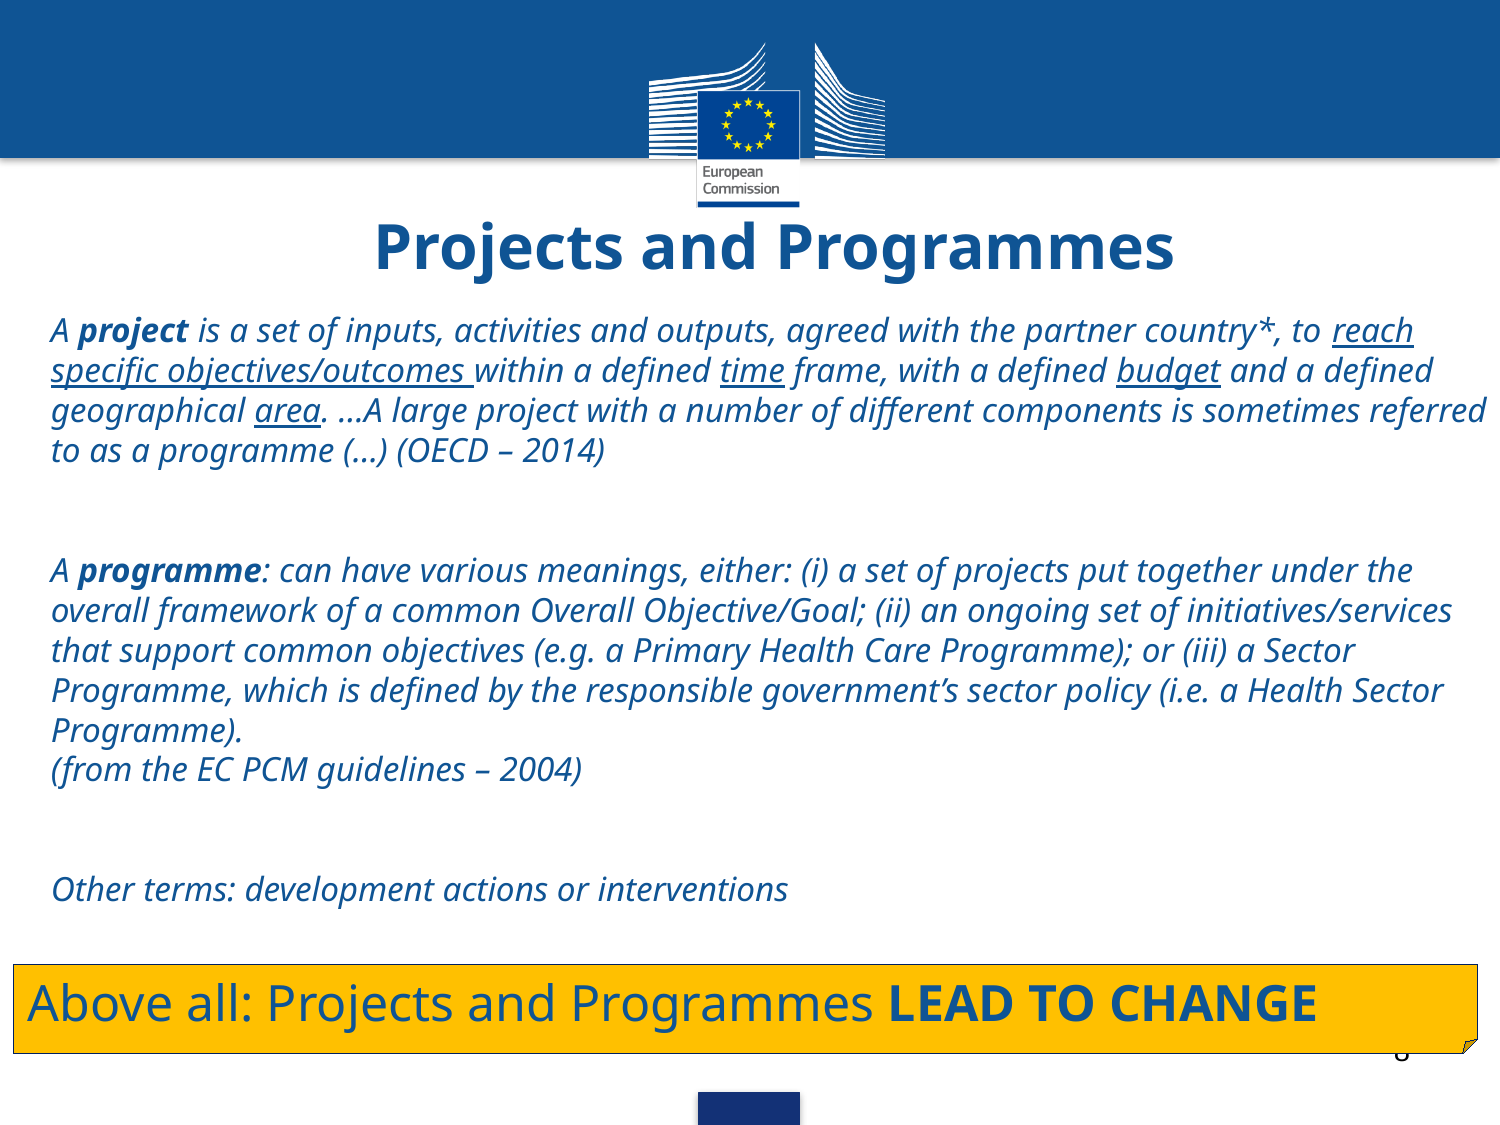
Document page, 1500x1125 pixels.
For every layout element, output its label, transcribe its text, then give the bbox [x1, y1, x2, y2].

picture [649, 42, 885, 201]
list A project is a set of inputs, activities and outputs, agreed with the partner country*, to reach specific objectives/outcomes within a defined time frame, with a defined budget and a defined geographical area. …A large project with a number of different components is sometimes referred to as a programme (…) (OECD – 2014) A programme: can have various meanings, either: (i) a set of projects put together under the overall framework of a common Overall Objective/Goal; (ii) an ongoing set of initiatives/services that support common objectives (e.g. a Primary Health Care Programme); or (iii) a Sector Programme, which is defined by the responsible government’s sector policy (i.e. a Health Sector Programme). (from the EC PCM guidelines – 2004) Other terms: development actions or interventions [35, 301, 1500, 1103]
text_box Above all: Projects and Programmes LEAD TO CHANGE [13, 964, 1478, 1054]
title Projects and Programmes [70, 201, 1421, 288]
